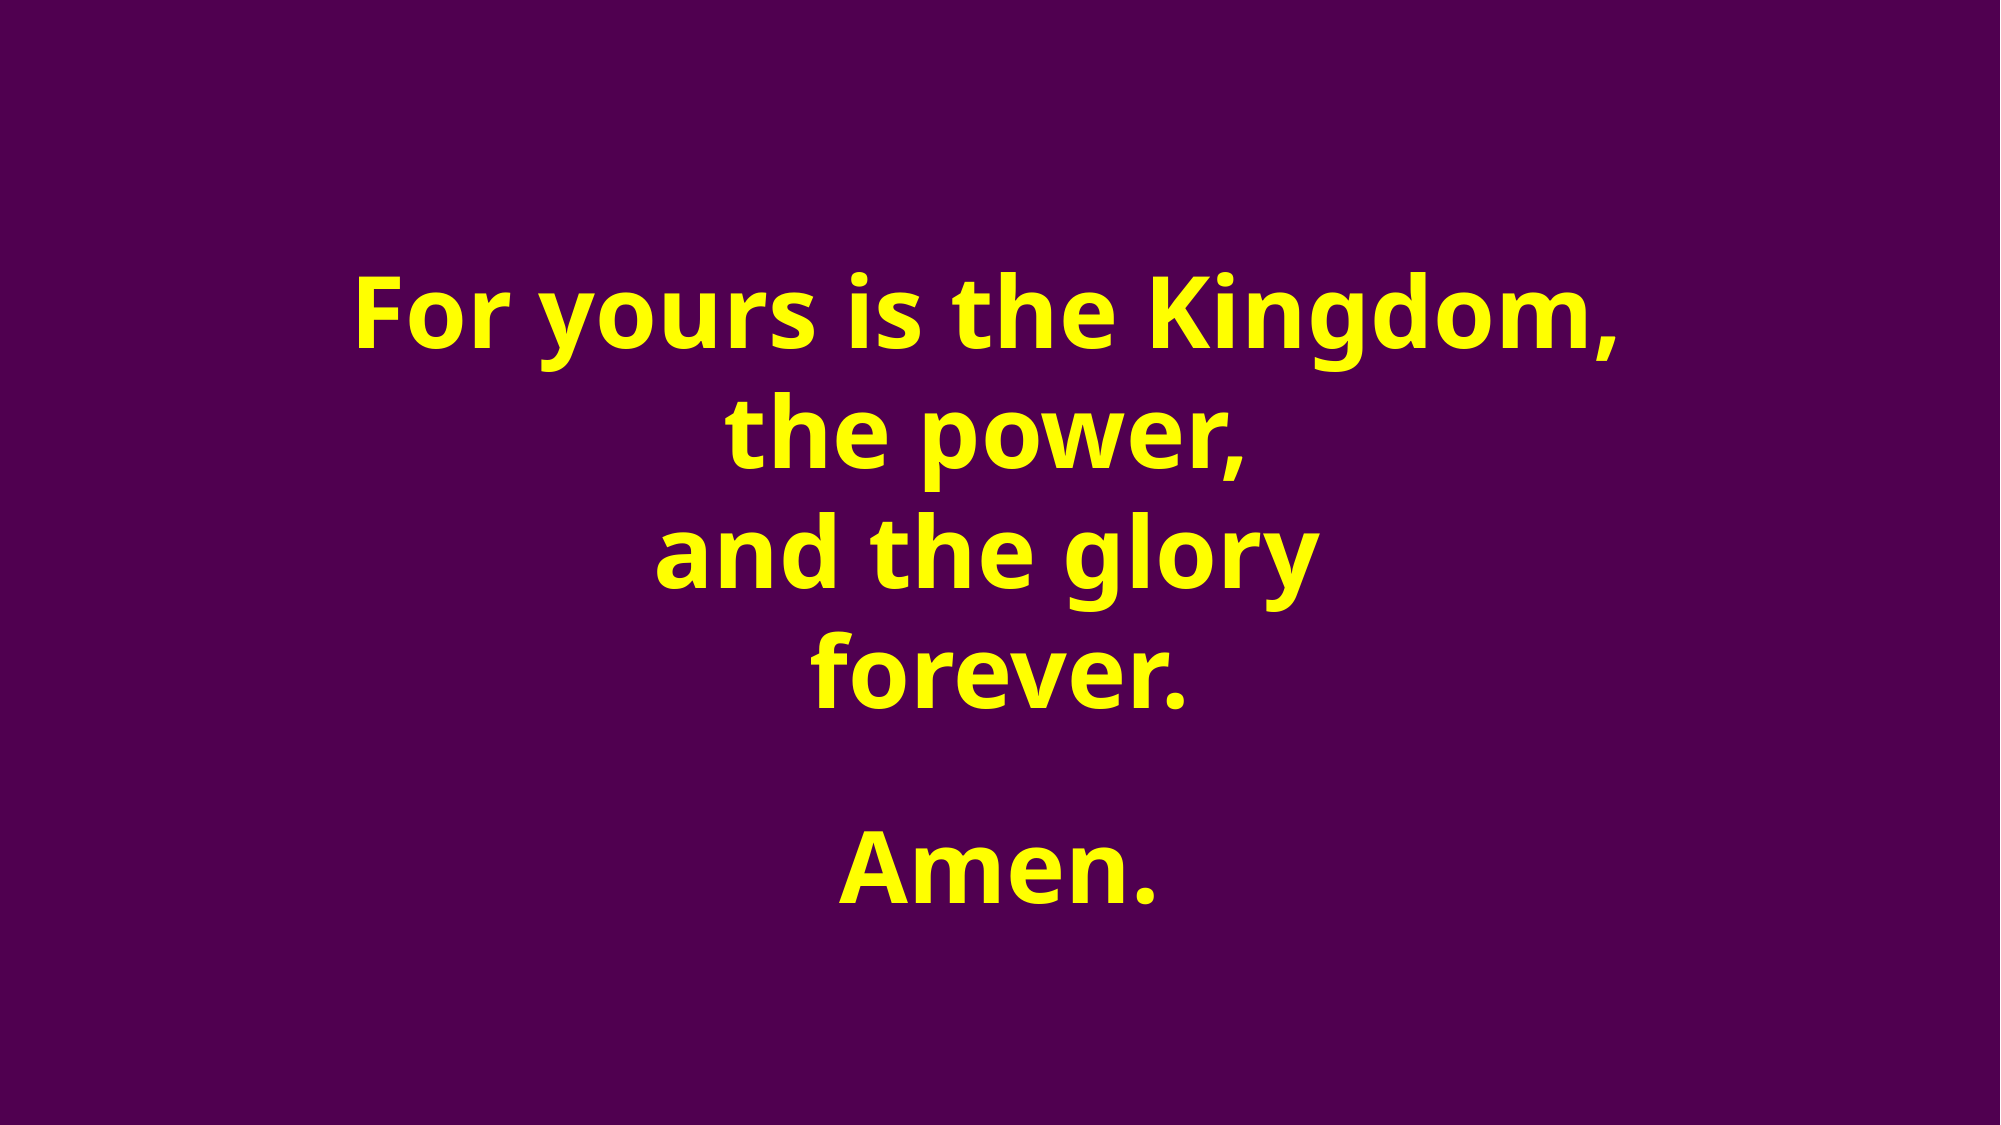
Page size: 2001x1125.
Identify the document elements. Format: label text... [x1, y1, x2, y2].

text_box For yours is the Kingdom, the power, and the glory forever. Amen. [0, 241, 2000, 931]
